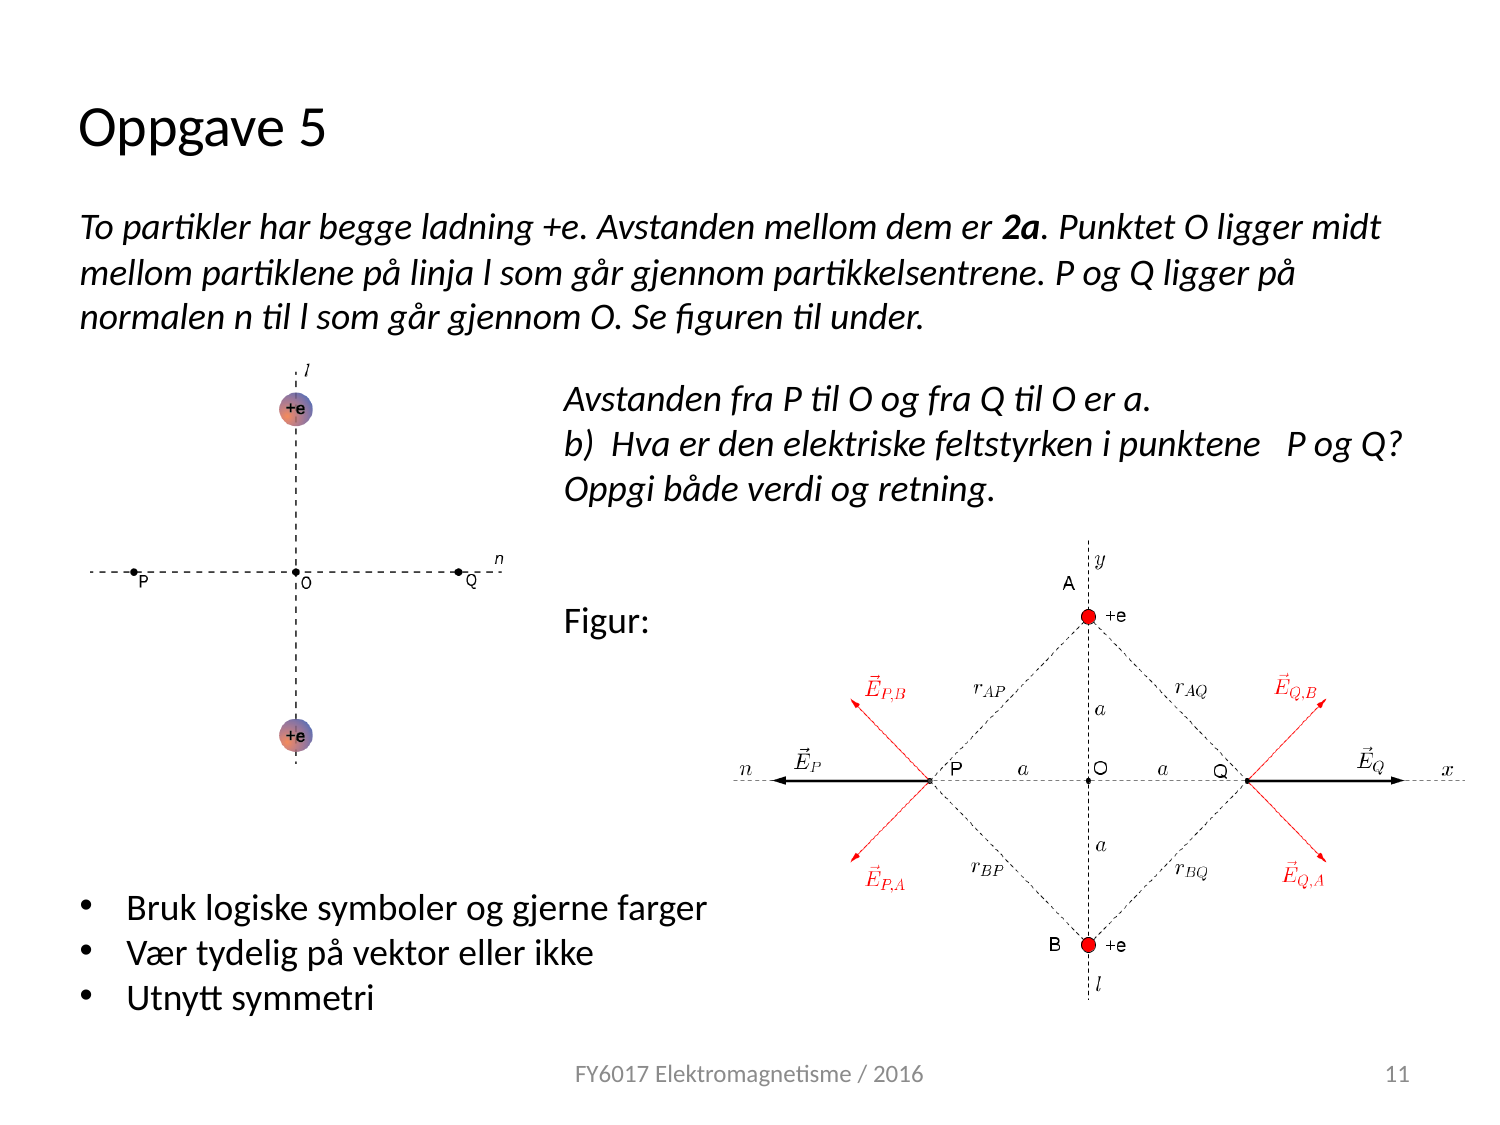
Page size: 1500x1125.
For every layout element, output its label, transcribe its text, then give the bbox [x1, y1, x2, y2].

slide_number 11 [1074, 1042, 1425, 1103]
title Oppgave 5 [63, 29, 1414, 218]
text_box Bruk logiske symboler og gjerne farger Vær tydelig på vektor eller ikke Utnytt symmetri [64, 875, 748, 1025]
text_box Figur: [549, 588, 726, 649]
text_box To partikler har begge ladning +e. Avstanden mellom dem er 2a. Punktet O ligger midt mellom partiklene på linja l som går gjennom partikkelsentrene. P og Q ligger på normalen n til l som går gjennom O. Se figuren til under. [64, 195, 1400, 390]
picture [90, 361, 505, 764]
picture [732, 538, 1465, 1000]
footer FY6017 Elektromagnetisme / 2016 [512, 1042, 988, 1103]
text_box Avstanden fra P til O og fra Q til O er a. b) Hva er den elektriske feltstyrken i punktene P og Q? Oppgi både verdi og retning. [549, 366, 1436, 562]
